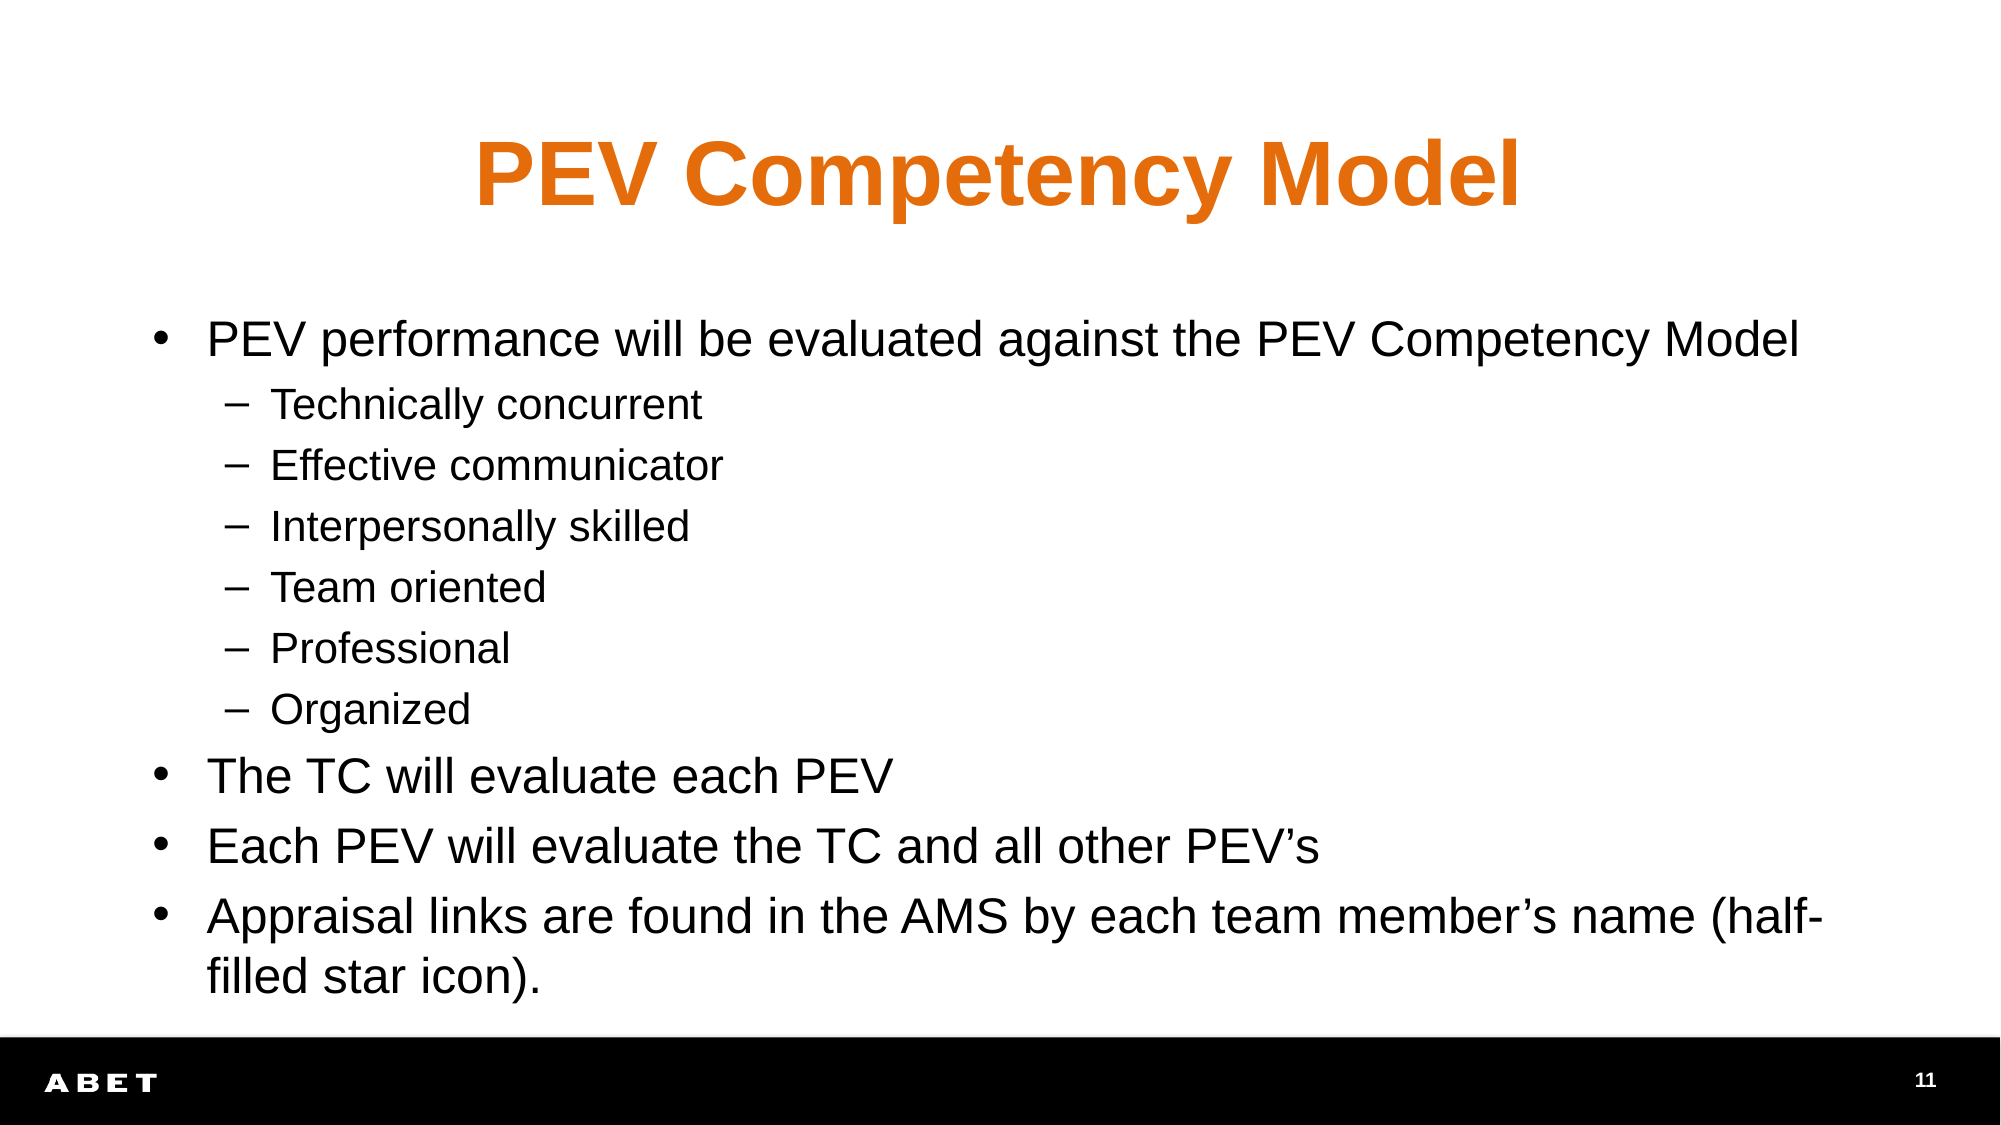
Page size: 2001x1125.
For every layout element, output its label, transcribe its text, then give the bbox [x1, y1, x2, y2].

picture [16, 1052, 184, 1113]
list PEV performance will be evaluated against the PEV Competency Model Technically concurrent Effective communicator Interpersonally skilled Team oriented Professional Organized The TC will evaluate each PEV Each PEV will evaluate the TC and all other PEV’s Appraisal links are found in the AMS by each team member’s name (half-filled star icon). [137, 299, 1863, 1014]
title PEV Competency Model [137, 59, 1863, 278]
